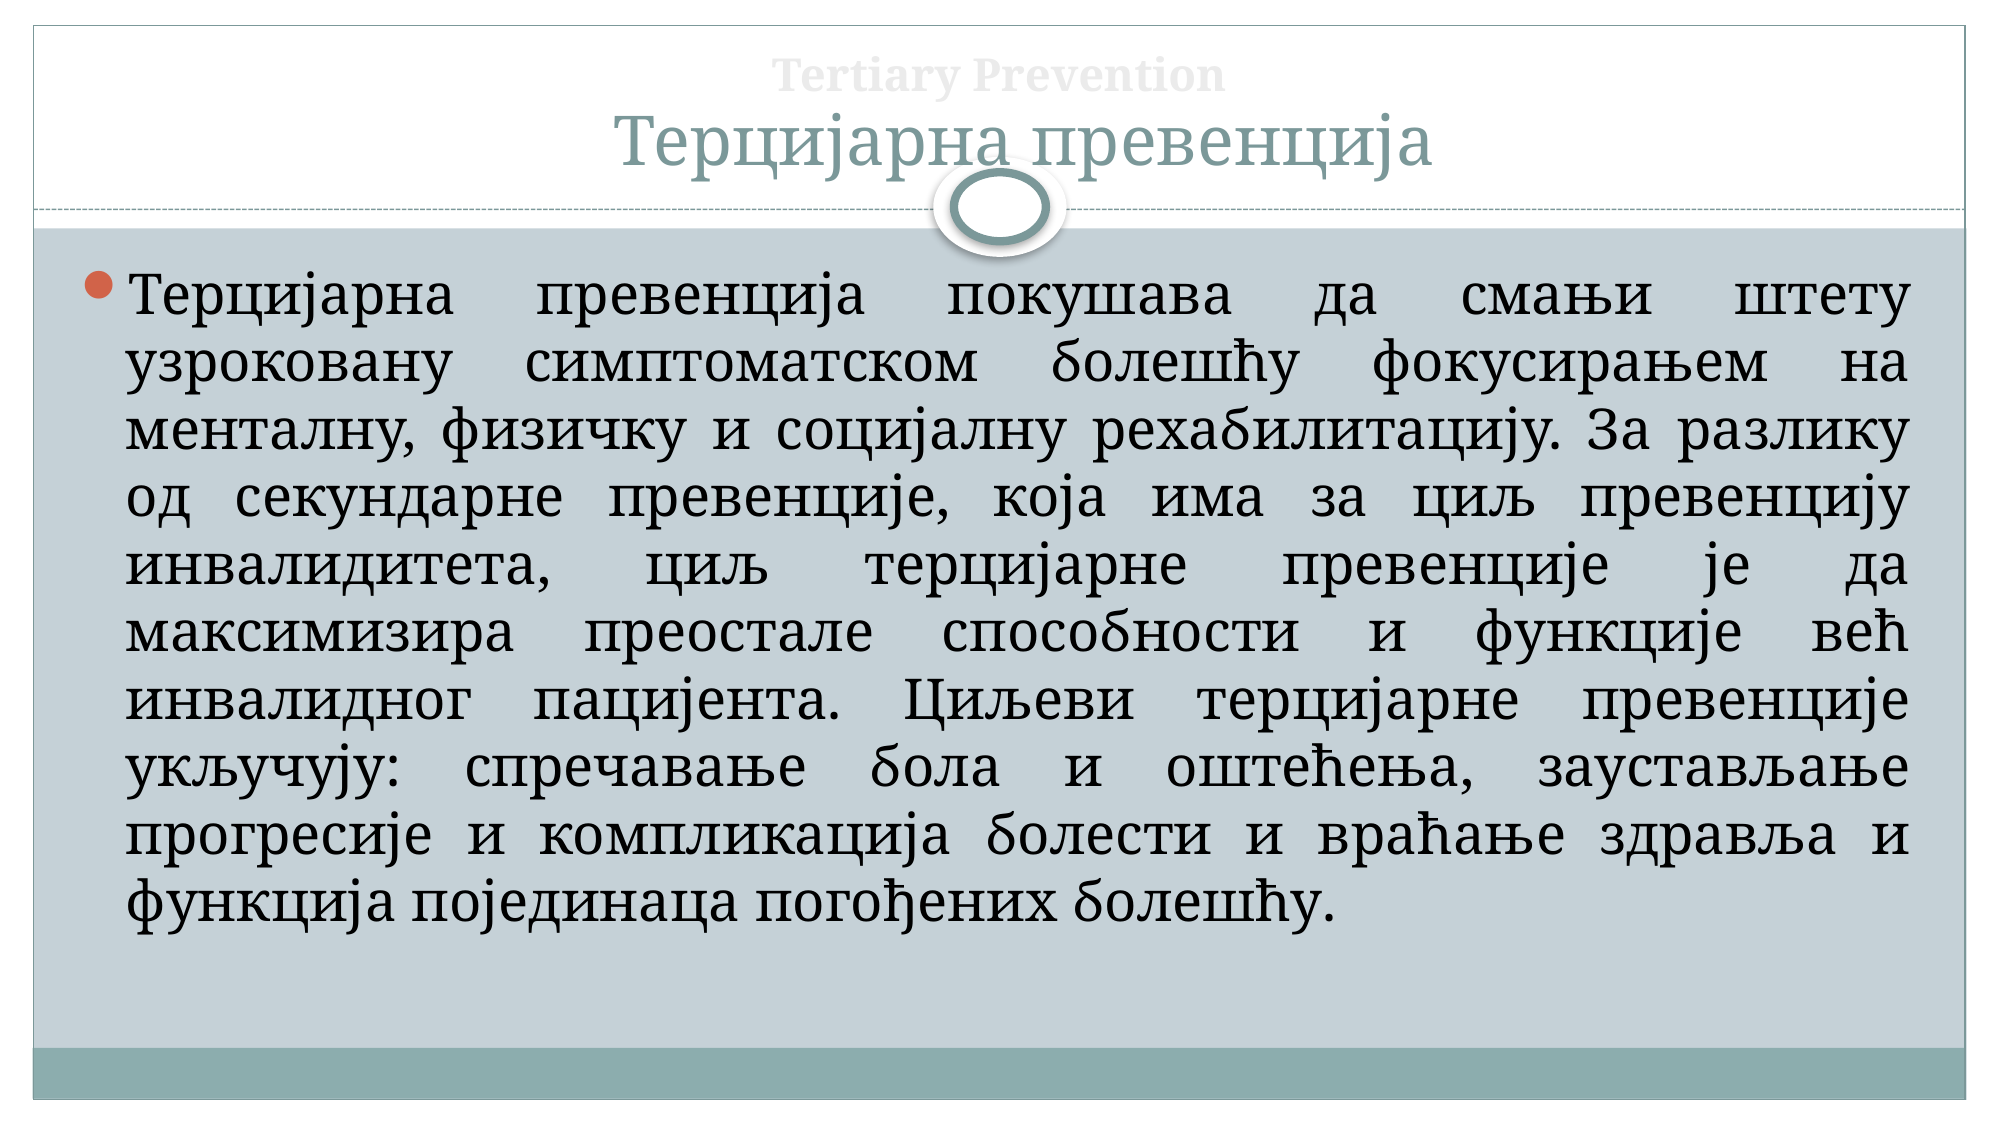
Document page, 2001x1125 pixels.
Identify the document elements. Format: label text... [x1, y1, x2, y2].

text_box Терцијарна превенција [91, 62, 1958, 187]
title Tertiary Prevention [66, 37, 1933, 162]
list Терцијарна превенција покушава да смањи штету узроковану симптоматском болешћу фокусирањем на менталну, физичку и социјалну рехабилитацију. За разлику од секундарне превенције, која има за циљ превенцију инвалидитета, циљ терцијарне превенције је да максимизира преостале способности и функције већ инвалидног пацијента. Циљеви терцијарне превенције укључују: спречавање бола и оштећења, заустављање прогресије и компликација болести и враћање здравља и функција појединаца погођених болешћу. [66, 250, 1926, 1001]
